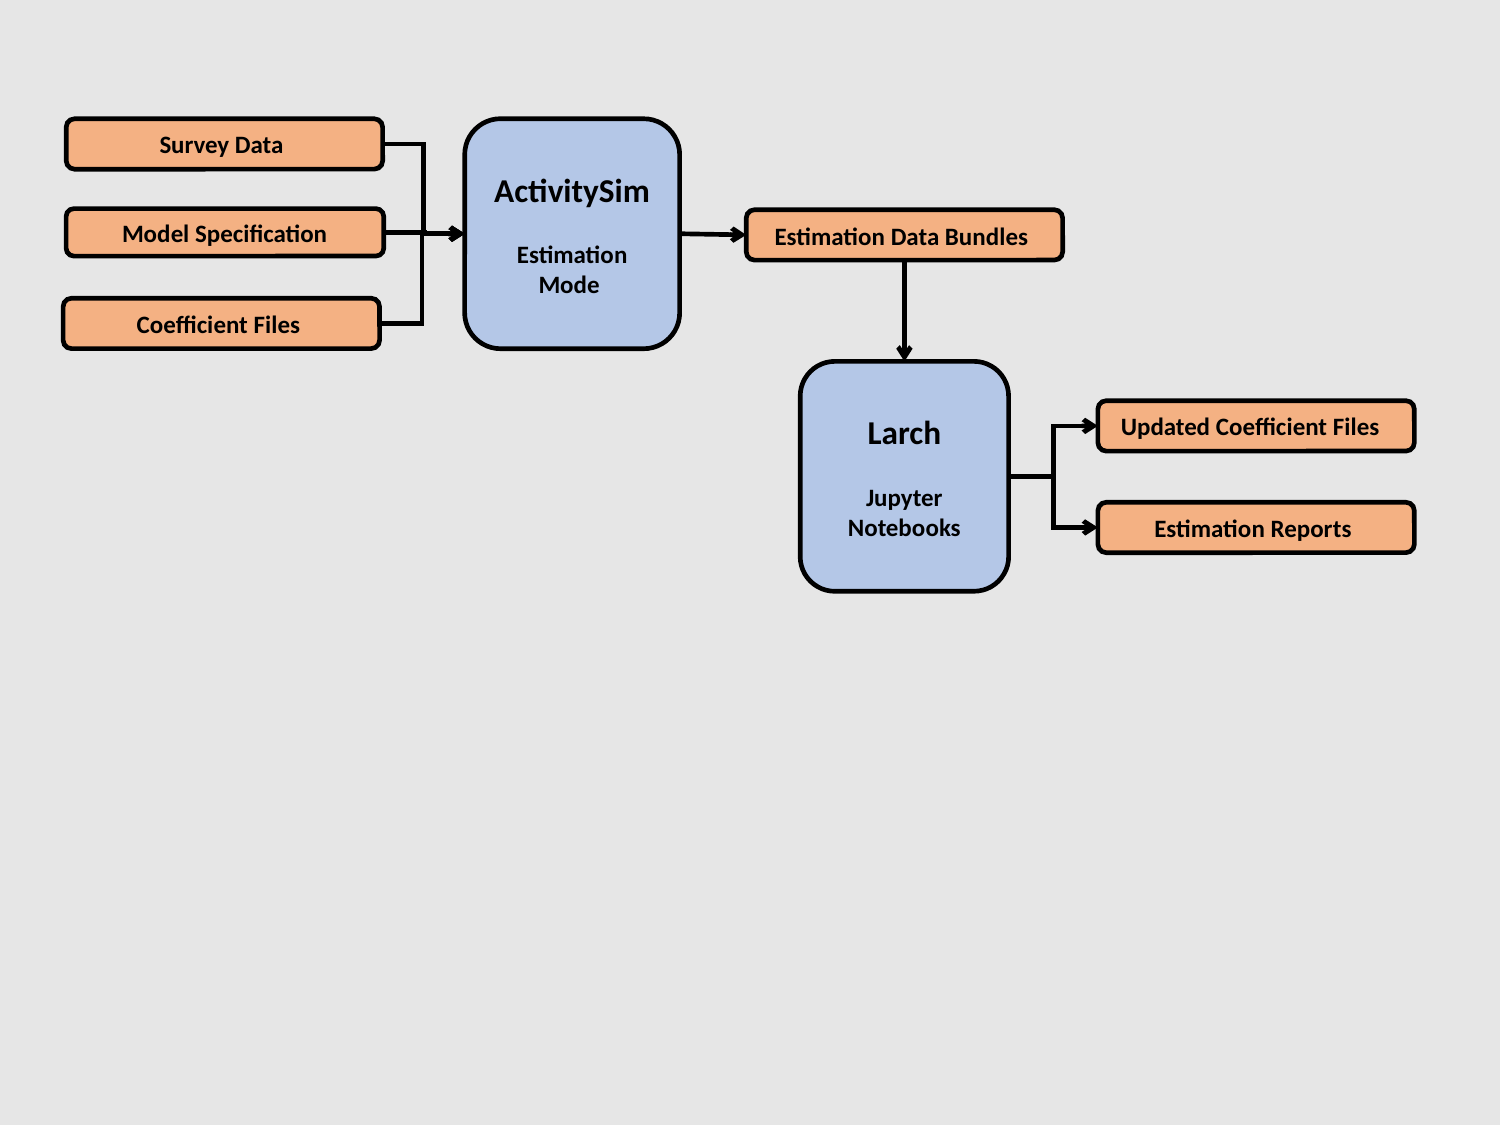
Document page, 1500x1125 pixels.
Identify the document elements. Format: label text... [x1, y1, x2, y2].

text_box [379, 233, 465, 324]
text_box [382, 143, 465, 233]
text_box ActivitySim Estimation Mode [465, 118, 681, 350]
text_box Model Specification [65, 208, 382, 257]
text_box Estimation Data Bundles [745, 209, 1064, 261]
text_box Coefficient Files [62, 297, 381, 350]
text_box Larch Jupyter Notebooks [799, 360, 1010, 592]
text_box Estimation Reports [1097, 501, 1415, 554]
text_box Updated Coefficient Files [1097, 400, 1415, 452]
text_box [1008, 476, 1098, 528]
text_box Survey Data [65, 118, 384, 170]
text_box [1008, 425, 1098, 476]
